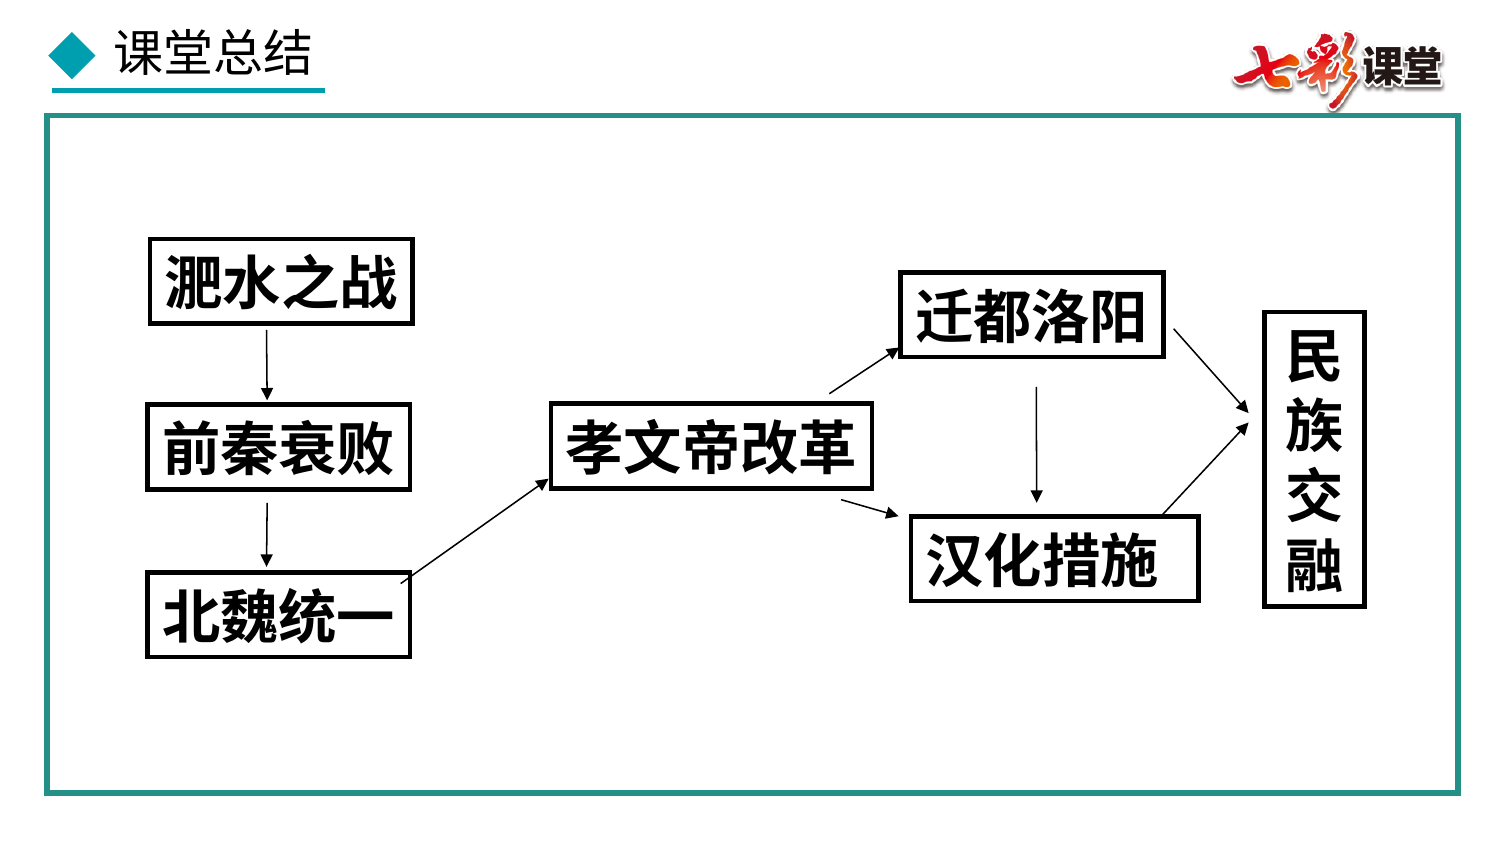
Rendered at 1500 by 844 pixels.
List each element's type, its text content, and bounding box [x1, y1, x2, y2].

text_box [1161, 422, 1249, 517]
text_box [260, 502, 273, 567]
text_box 汉化措施 [911, 516, 1199, 601]
text_box 孝文帝改革 [551, 403, 873, 489]
text_box 迁都洛阳 [900, 272, 1164, 358]
text_box [829, 347, 900, 394]
text_box [400, 478, 549, 584]
text_box 前秦衰败 [147, 404, 410, 490]
text_box [260, 329, 274, 401]
text_box 北魏统一 [147, 572, 410, 657]
text_box 淝水之战 [149, 238, 413, 324]
text_box [1030, 386, 1043, 503]
picture [1228, 26, 1449, 113]
text_box 民族交融 [1264, 312, 1365, 607]
text_box [1173, 328, 1249, 414]
text_box [841, 499, 899, 519]
